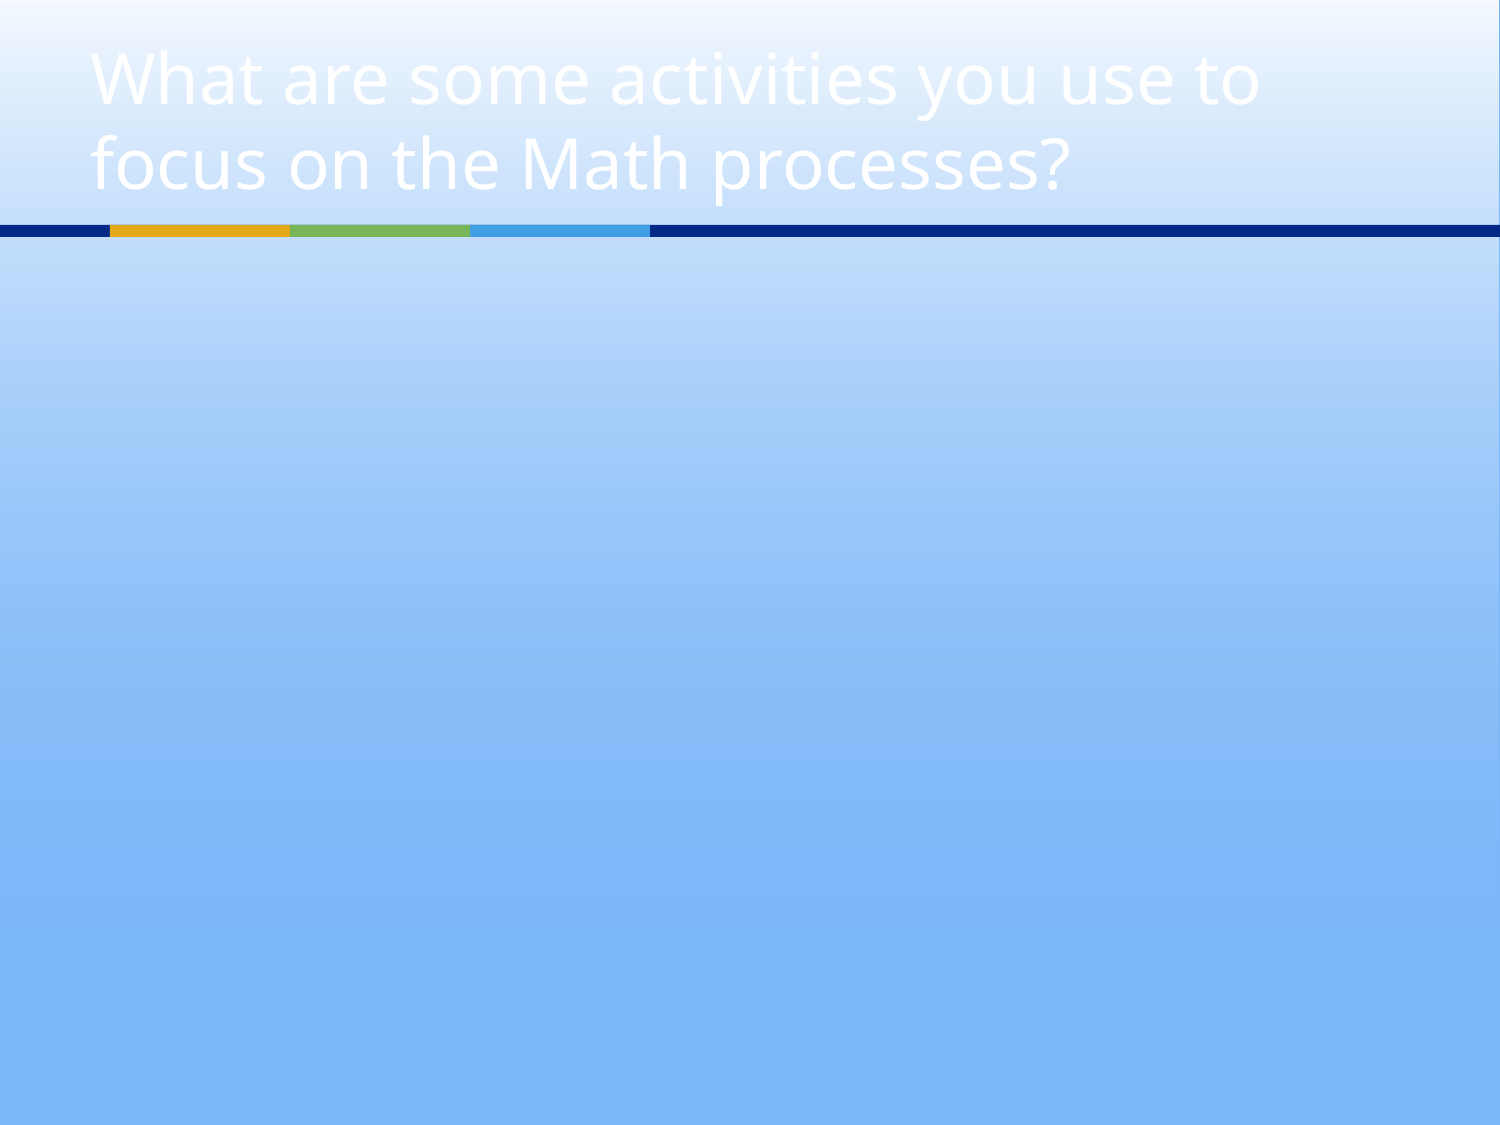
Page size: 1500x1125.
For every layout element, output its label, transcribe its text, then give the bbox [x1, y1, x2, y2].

title What are some activities you use to focus on the Math processes? [75, 24, 1425, 213]
